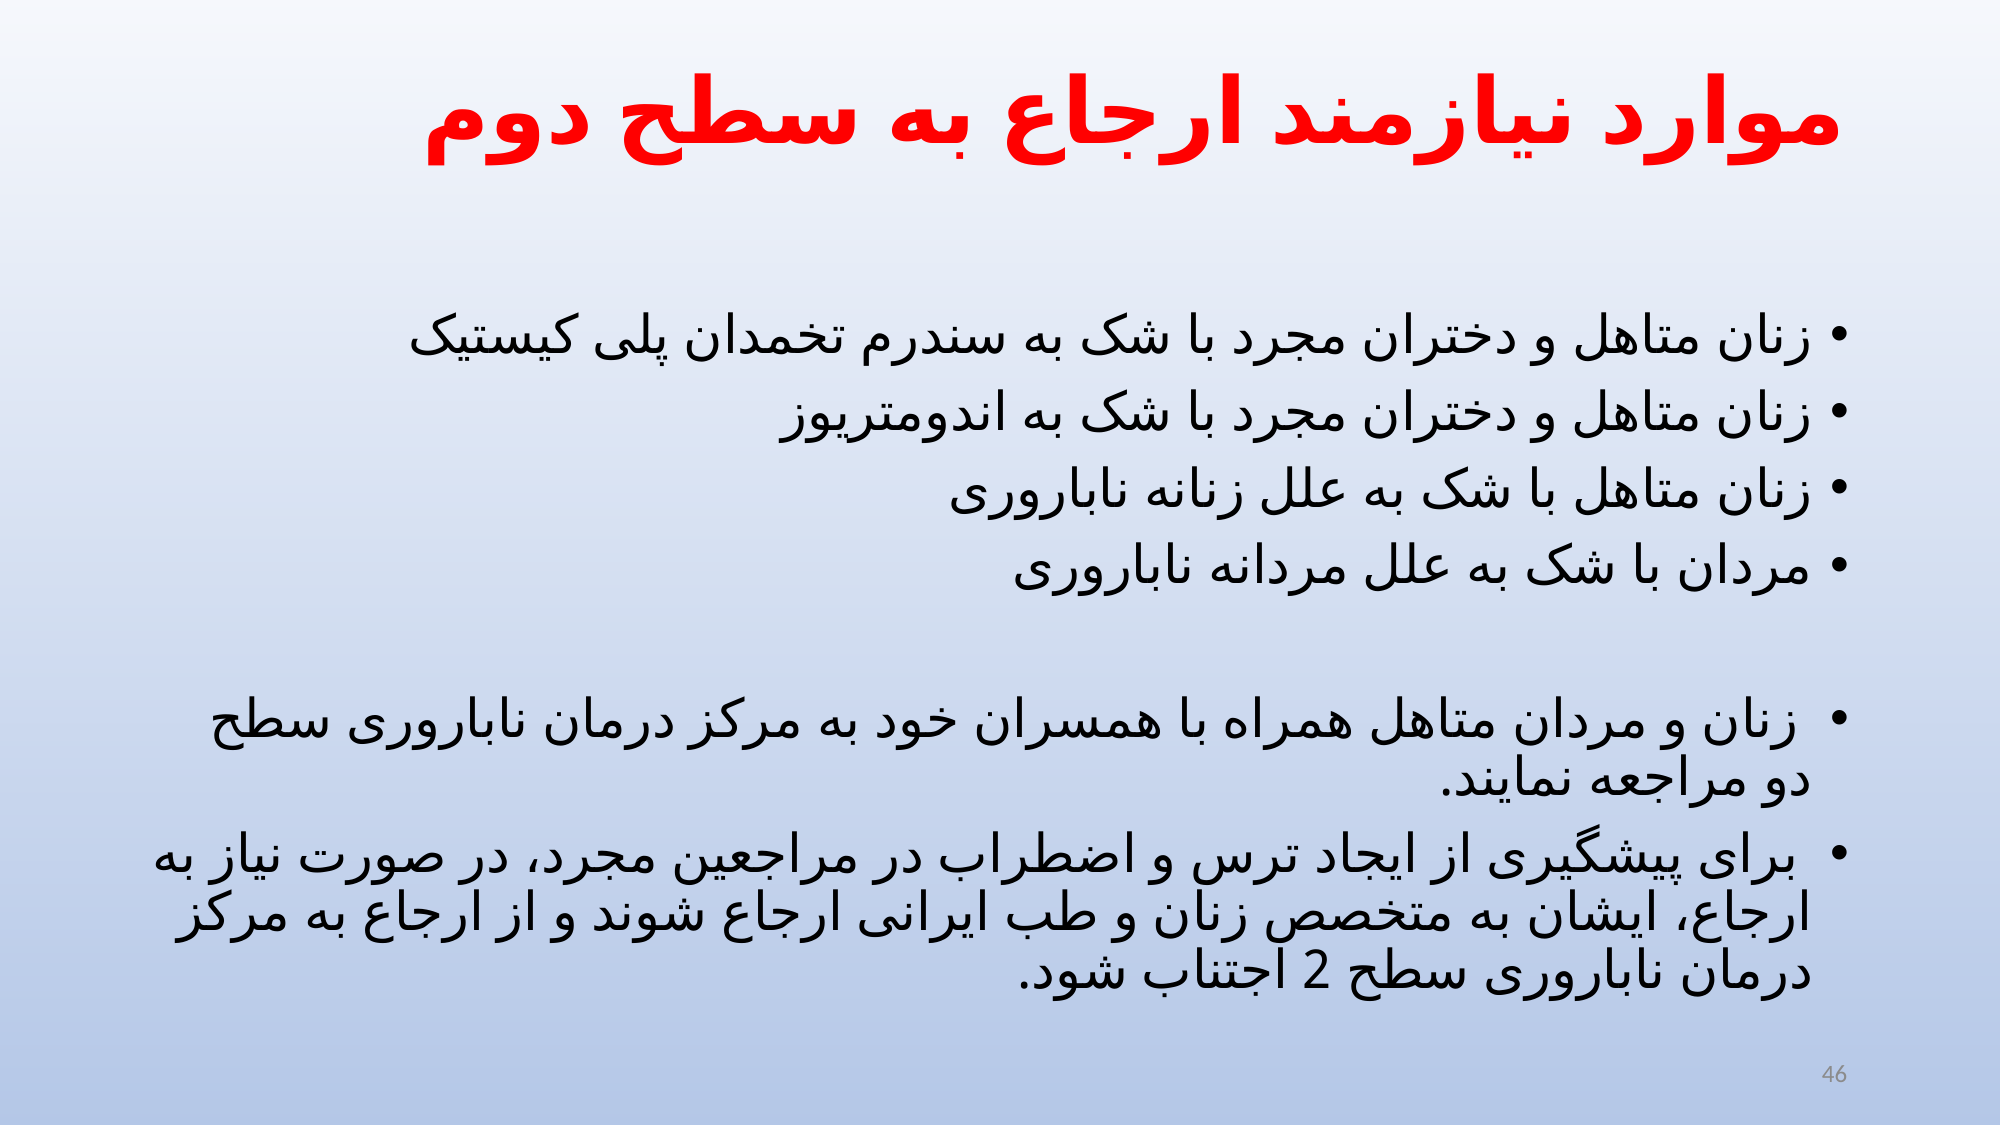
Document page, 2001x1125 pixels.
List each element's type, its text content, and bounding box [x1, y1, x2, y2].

slide_number 46 [1412, 1042, 1863, 1103]
title موارد نیازمند ارجاع به سطح دوم [137, 59, 1863, 278]
list زنان متاهل و دختران مجرد با شک به سندرم تخمدان پلی کیستیک زنان متاهل و دختران مجرد با شک به اندومتریوز زنان متاهل با شک به علل زنانه ناباروری مردان با شک به علل مردانه ناباروری زنان و مردان متاهل همراه با همسران خود به مرکز درمان ناباروری سطح دو مراجعه نمایند. برای پیشگیری از ایجاد ترس و اضطراب در مراجعین مجرد، در صورت نیاز به ارجاع، ایشان به متخصص زنان و طب ایرانی ارجاع شوند و از ارجاع به مرکز درمان ناباروری سطح 2 اجتناب شود. [137, 299, 1863, 1014]
